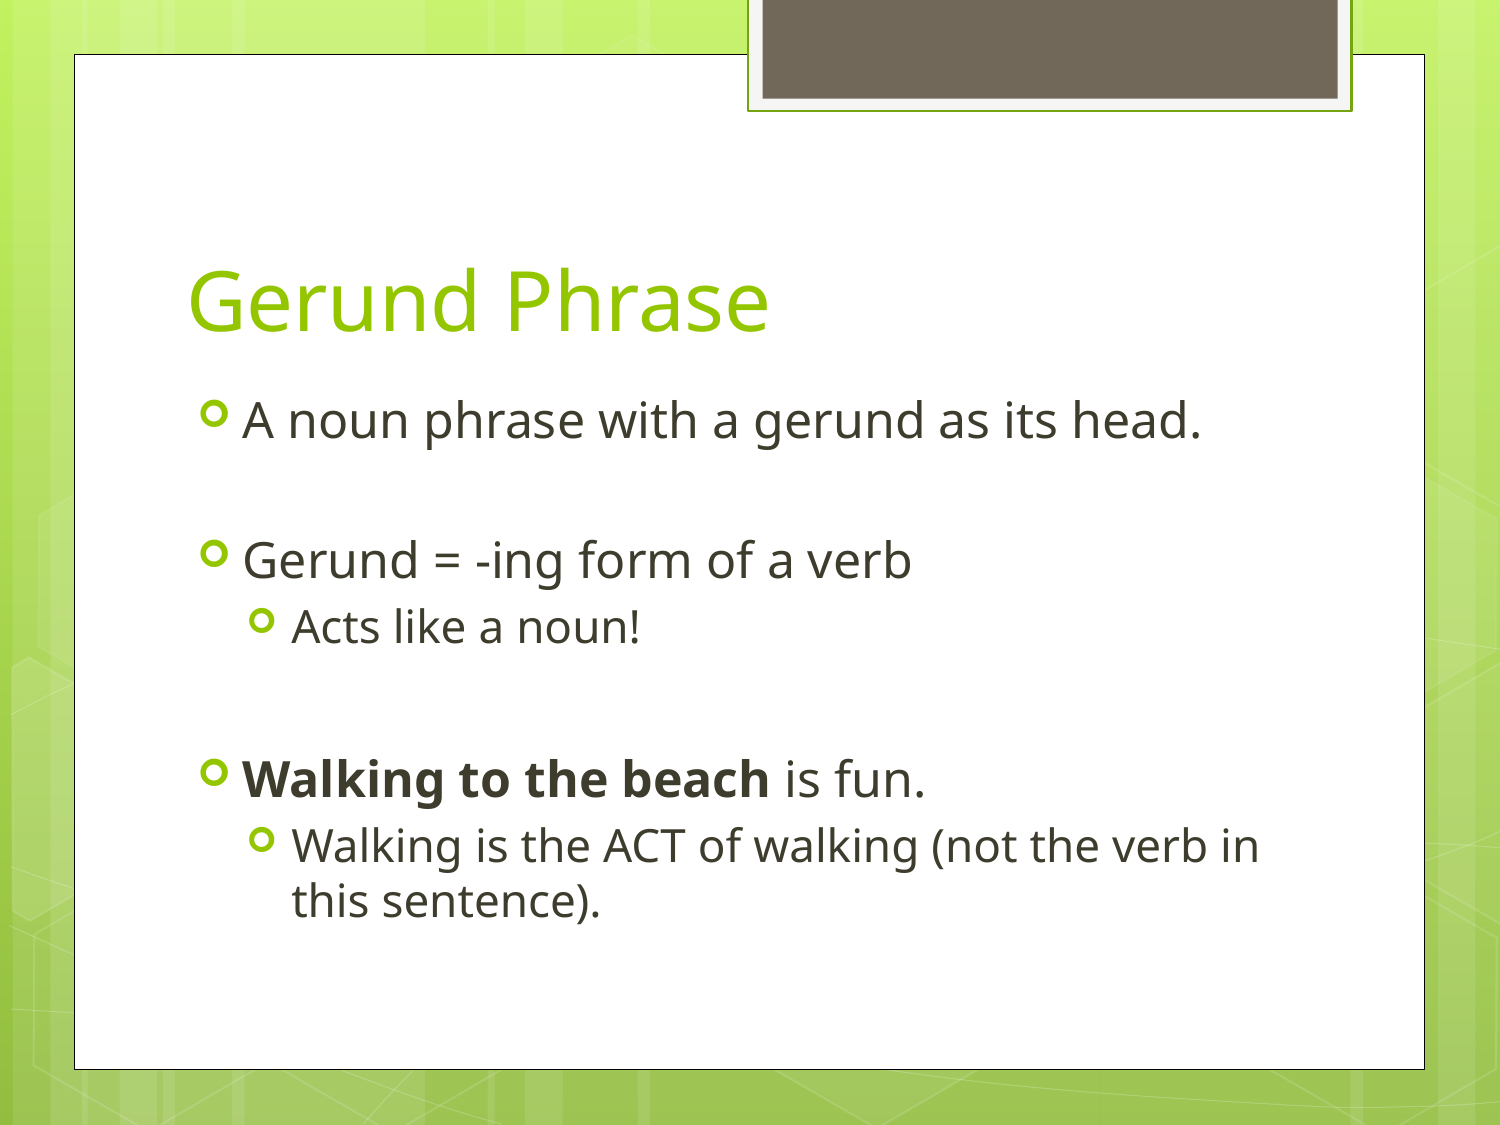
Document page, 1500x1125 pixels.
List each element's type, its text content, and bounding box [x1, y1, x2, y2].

title Gerund Phrase [171, 168, 1324, 357]
list A noun phrase with a gerund as its head. Gerund = -ing form of a verb Acts like a noun! Walking to the beach is fun. Walking is the ACT of walking (not the verb in this sentence). [171, 381, 1283, 957]
